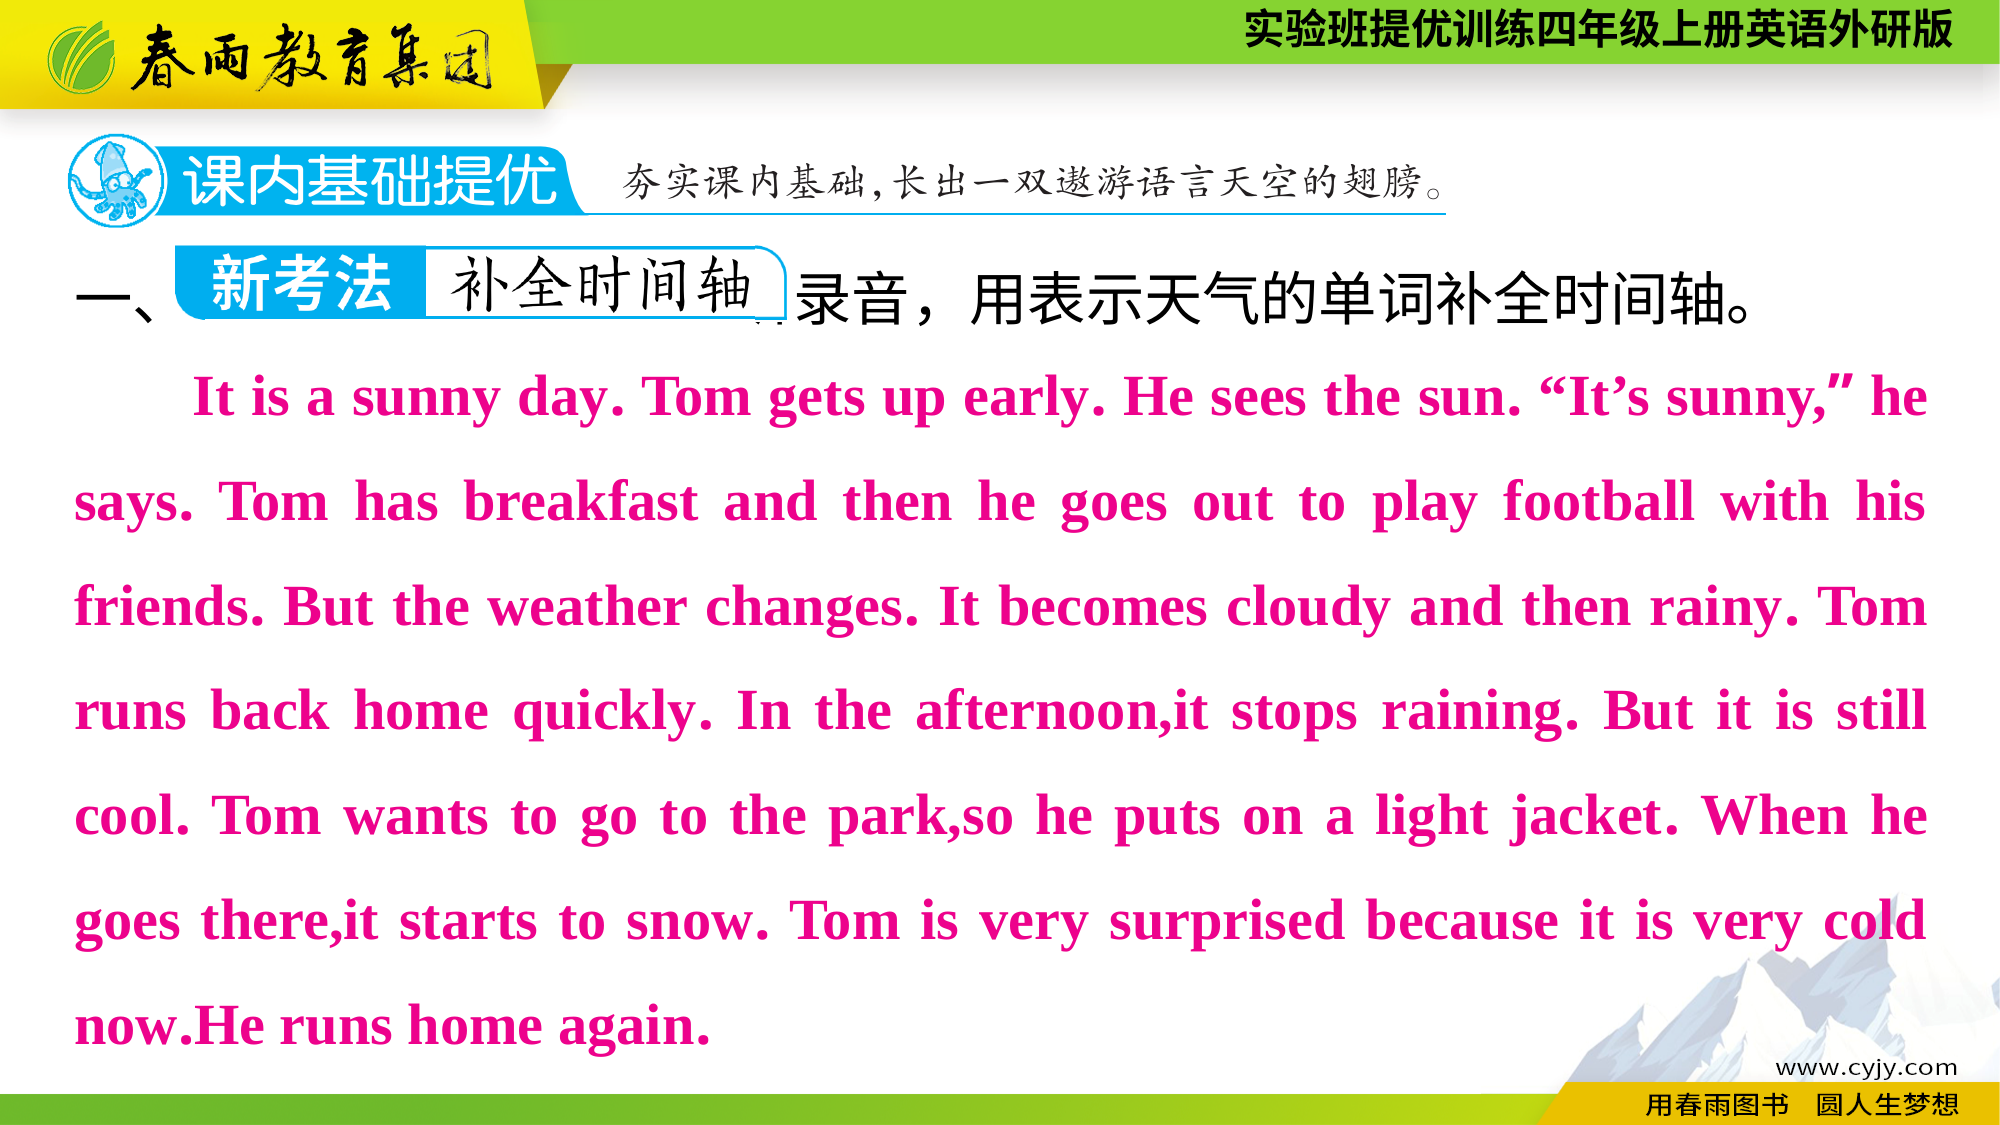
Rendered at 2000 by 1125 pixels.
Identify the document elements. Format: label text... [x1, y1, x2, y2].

text_box It is a sunny day. Tom gets up early. He sees the sun. “It’s sunny,” he says. Tom has breakfast and then he goes out to play football with his friends. But the weather changes. It becomes cloudy and then rainy. Tom runs back home quickly. In the afternoon,it stops raining. But it is still cool. Tom wants to go to the park,so he puts on a light jacket. When he goes there,it starts to snow. Tom is very surprised because it is very cold now.He runs home again. [59, 314, 1944, 1064]
list 一、 听录音，用表示天气的单词补全时间轴。 [59, 219, 1944, 314]
picture [0, 0, 2000, 1125]
